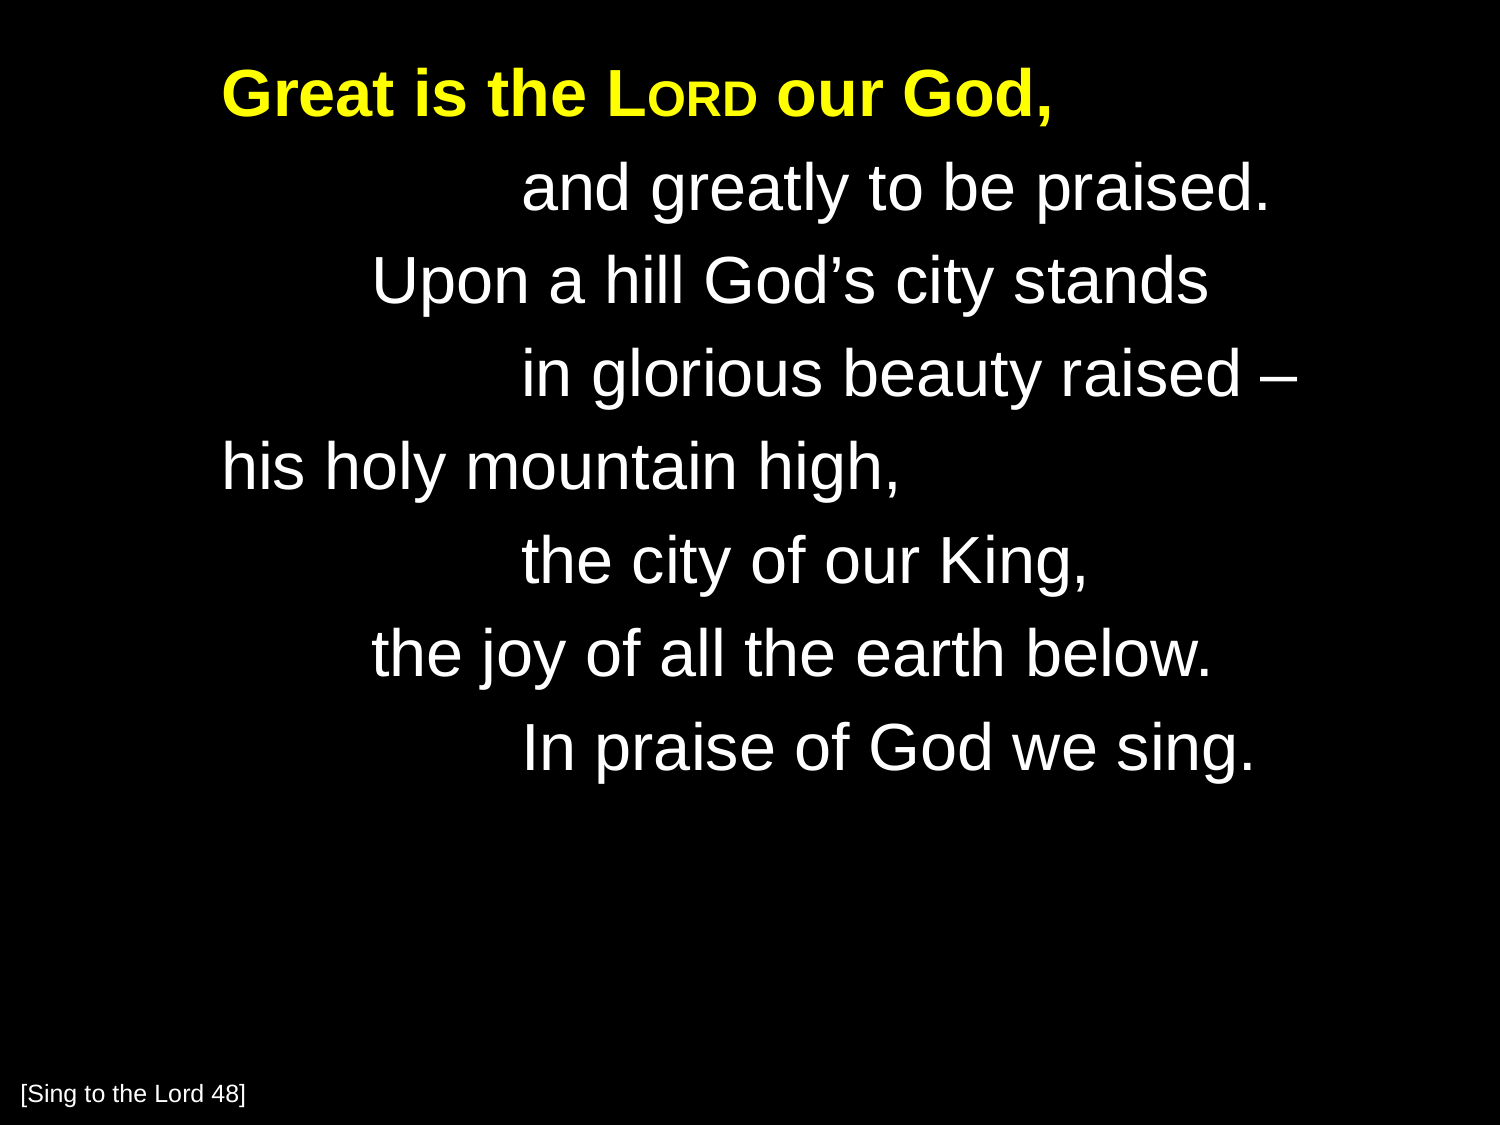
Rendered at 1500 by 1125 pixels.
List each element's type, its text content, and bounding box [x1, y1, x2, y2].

text_box [Sing to the Lord 48] [5, 1070, 526, 1115]
list Great is the Lord our God, and greatly to be praised. Upon a hill God’s city stands in glorious beauty raised – his holy mountain high, the city of our King, the joy of all the earth below. In praise of God we sing. [0, 42, 1500, 1047]
